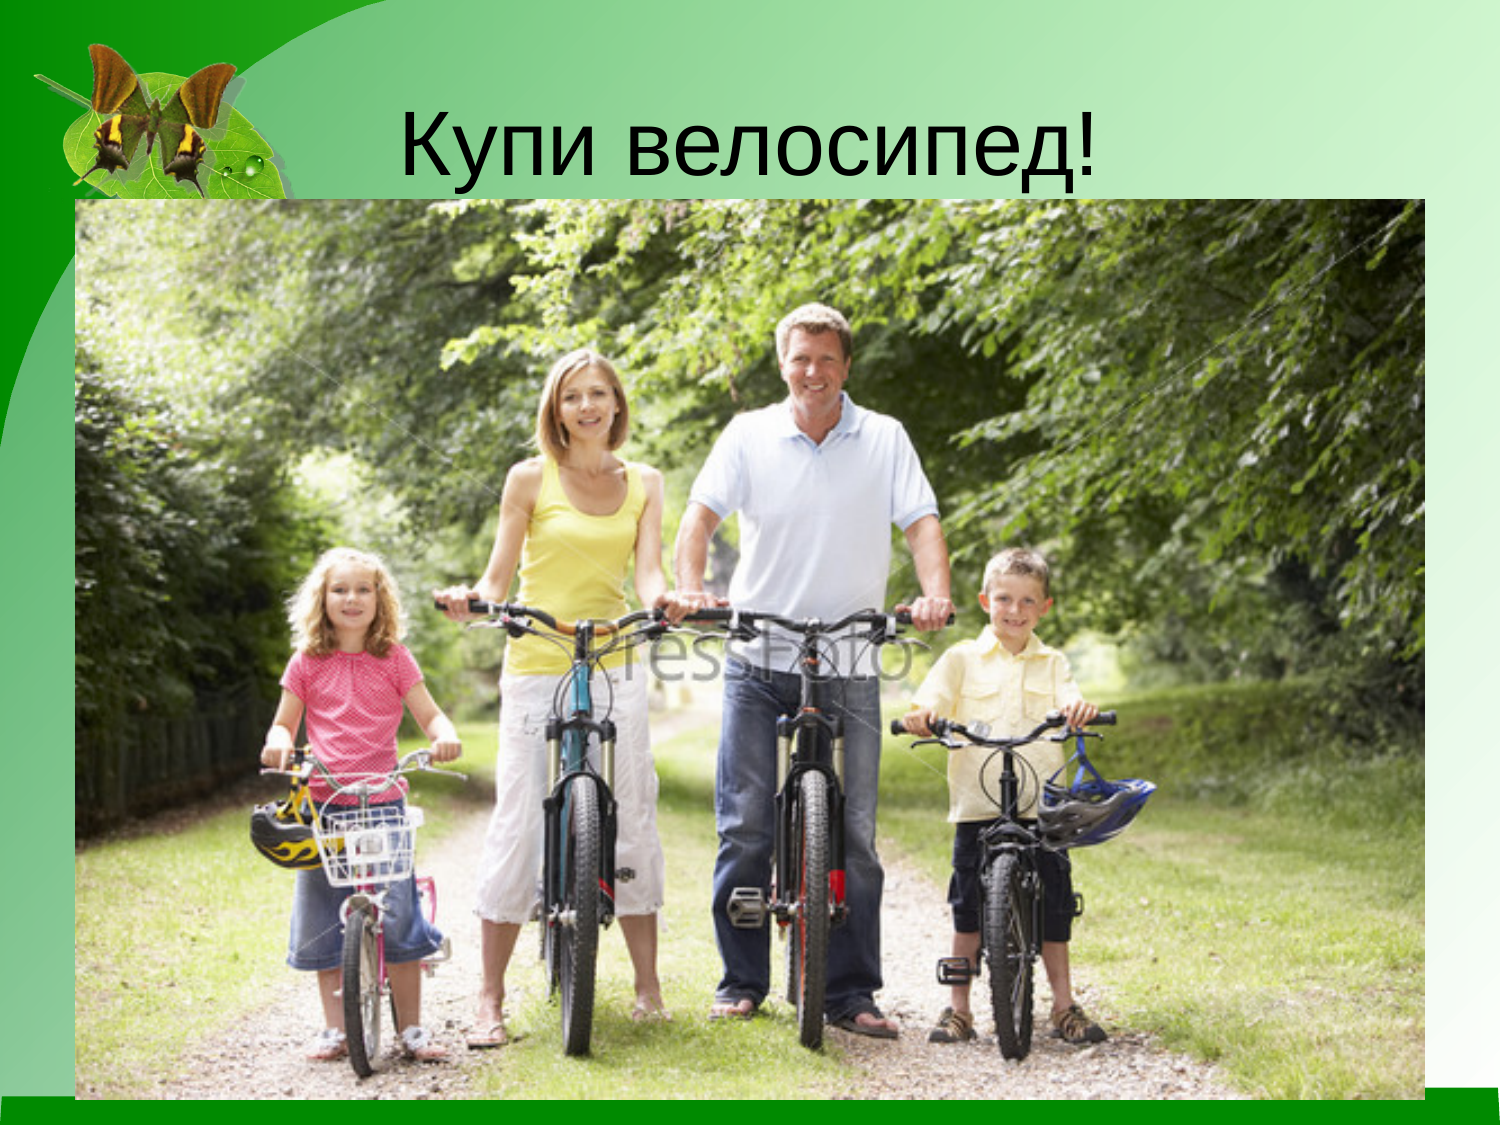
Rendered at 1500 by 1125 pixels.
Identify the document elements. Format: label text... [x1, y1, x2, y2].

picture [89, 37, 300, 44]
picture [24, 37, 1426, 1101]
title Купи велосипед! [74, 44, 1426, 199]
